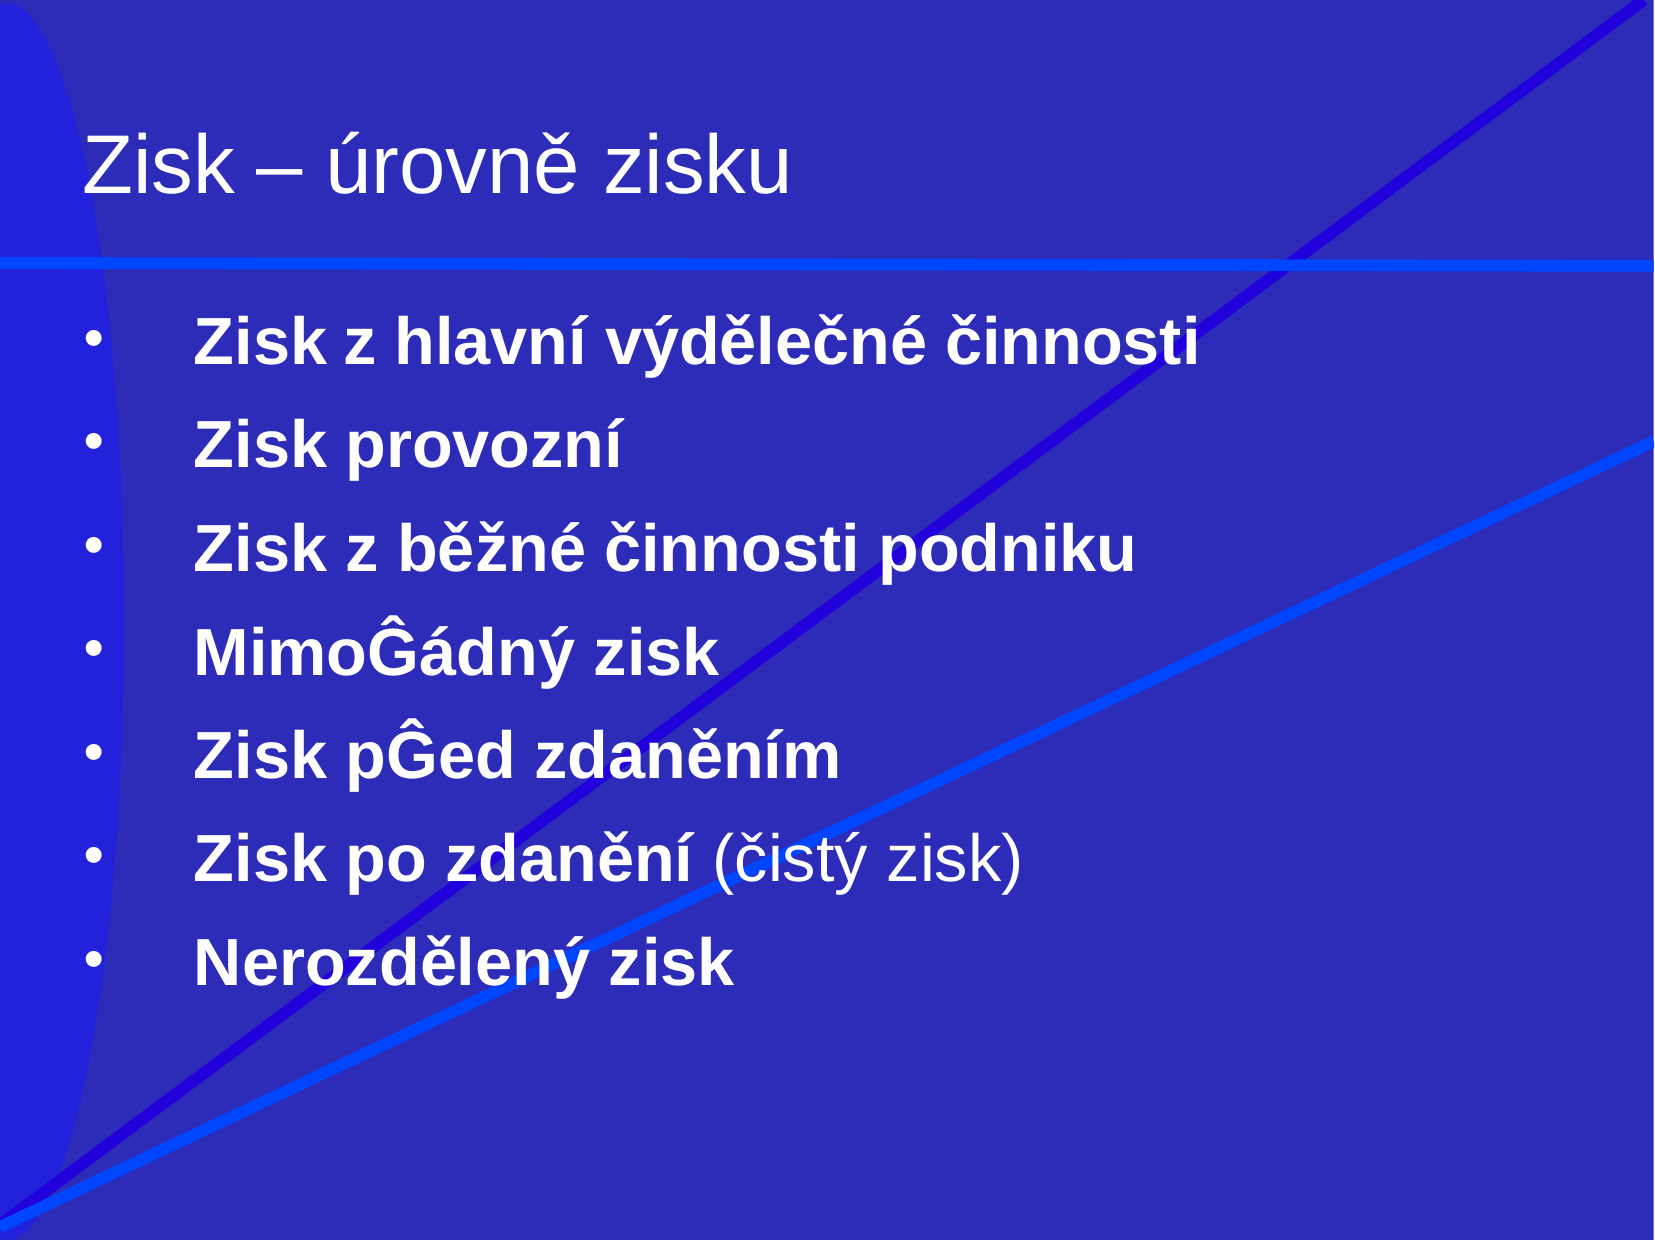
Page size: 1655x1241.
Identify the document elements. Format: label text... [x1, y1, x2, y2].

title Zisk – úrovně zisku [80, 69, 1574, 318]
text_box Zisk z hlavní výdělečné činnosti Zisk provozní Zisk z běžné činnosti podniku MimoĜádný zisk Zisk pĜed zdaněním Zisk po zdanění (čistý zisk) Nerozdělený zisk [80, 297, 1206, 999]
